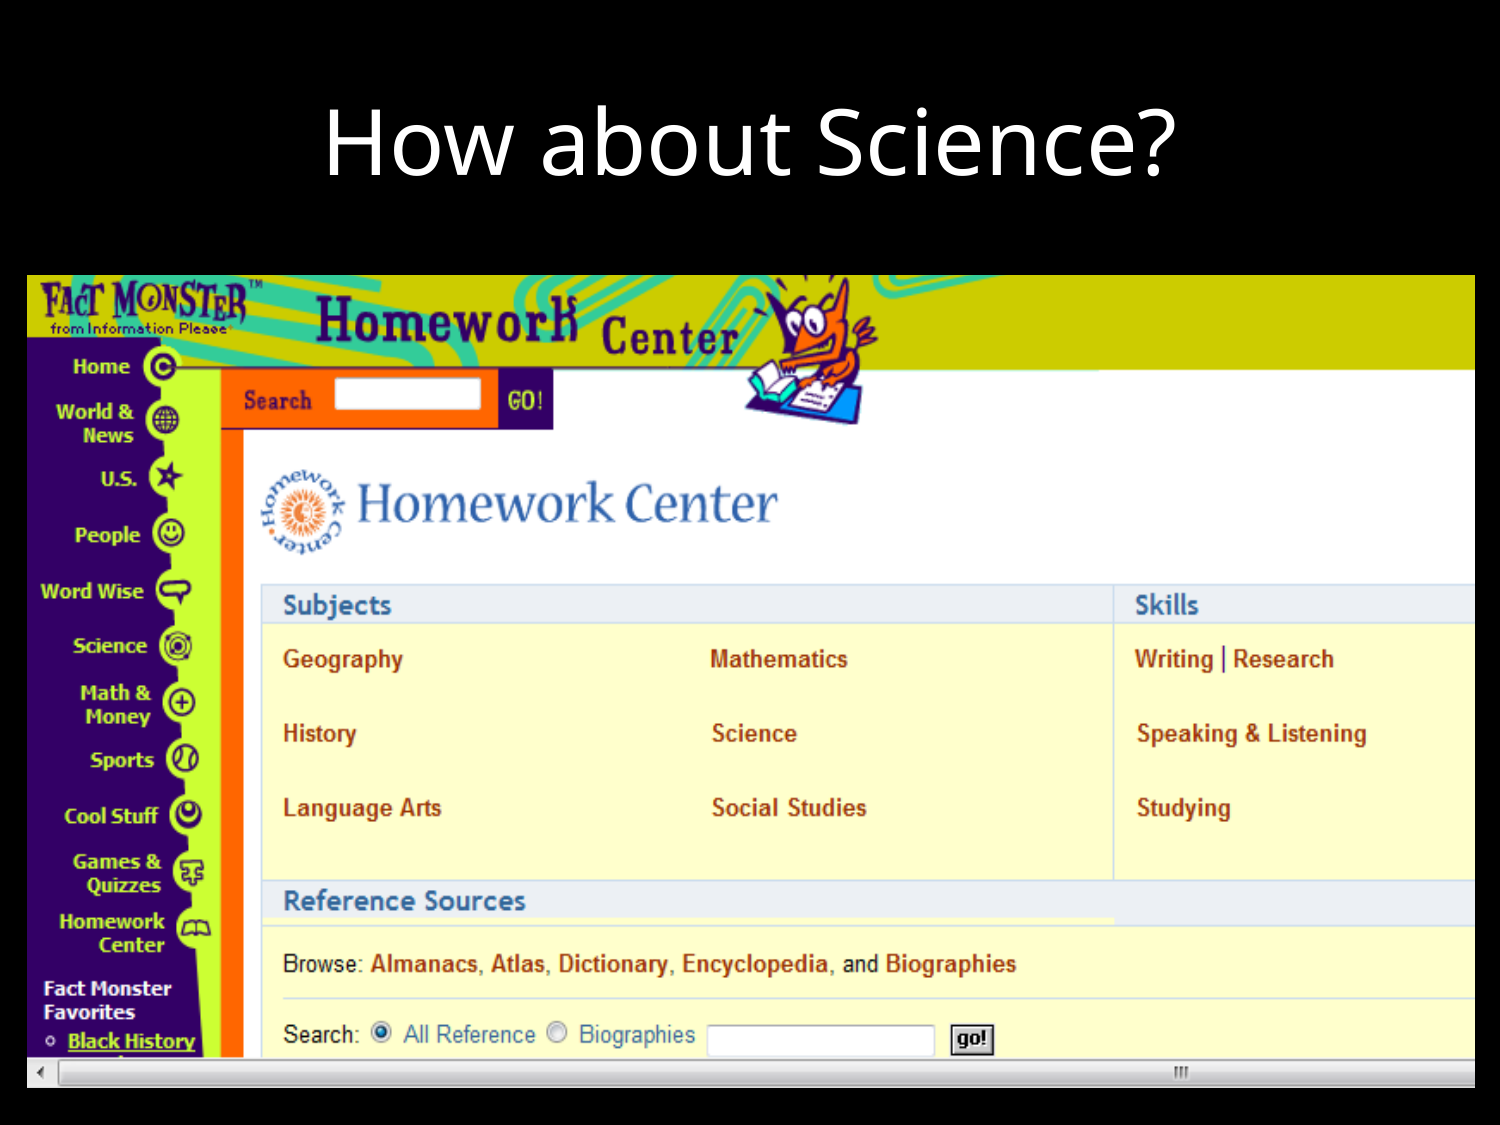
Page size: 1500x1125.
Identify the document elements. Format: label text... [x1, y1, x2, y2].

picture [24, 274, 1476, 1088]
title How about Science? [75, 45, 1425, 233]
